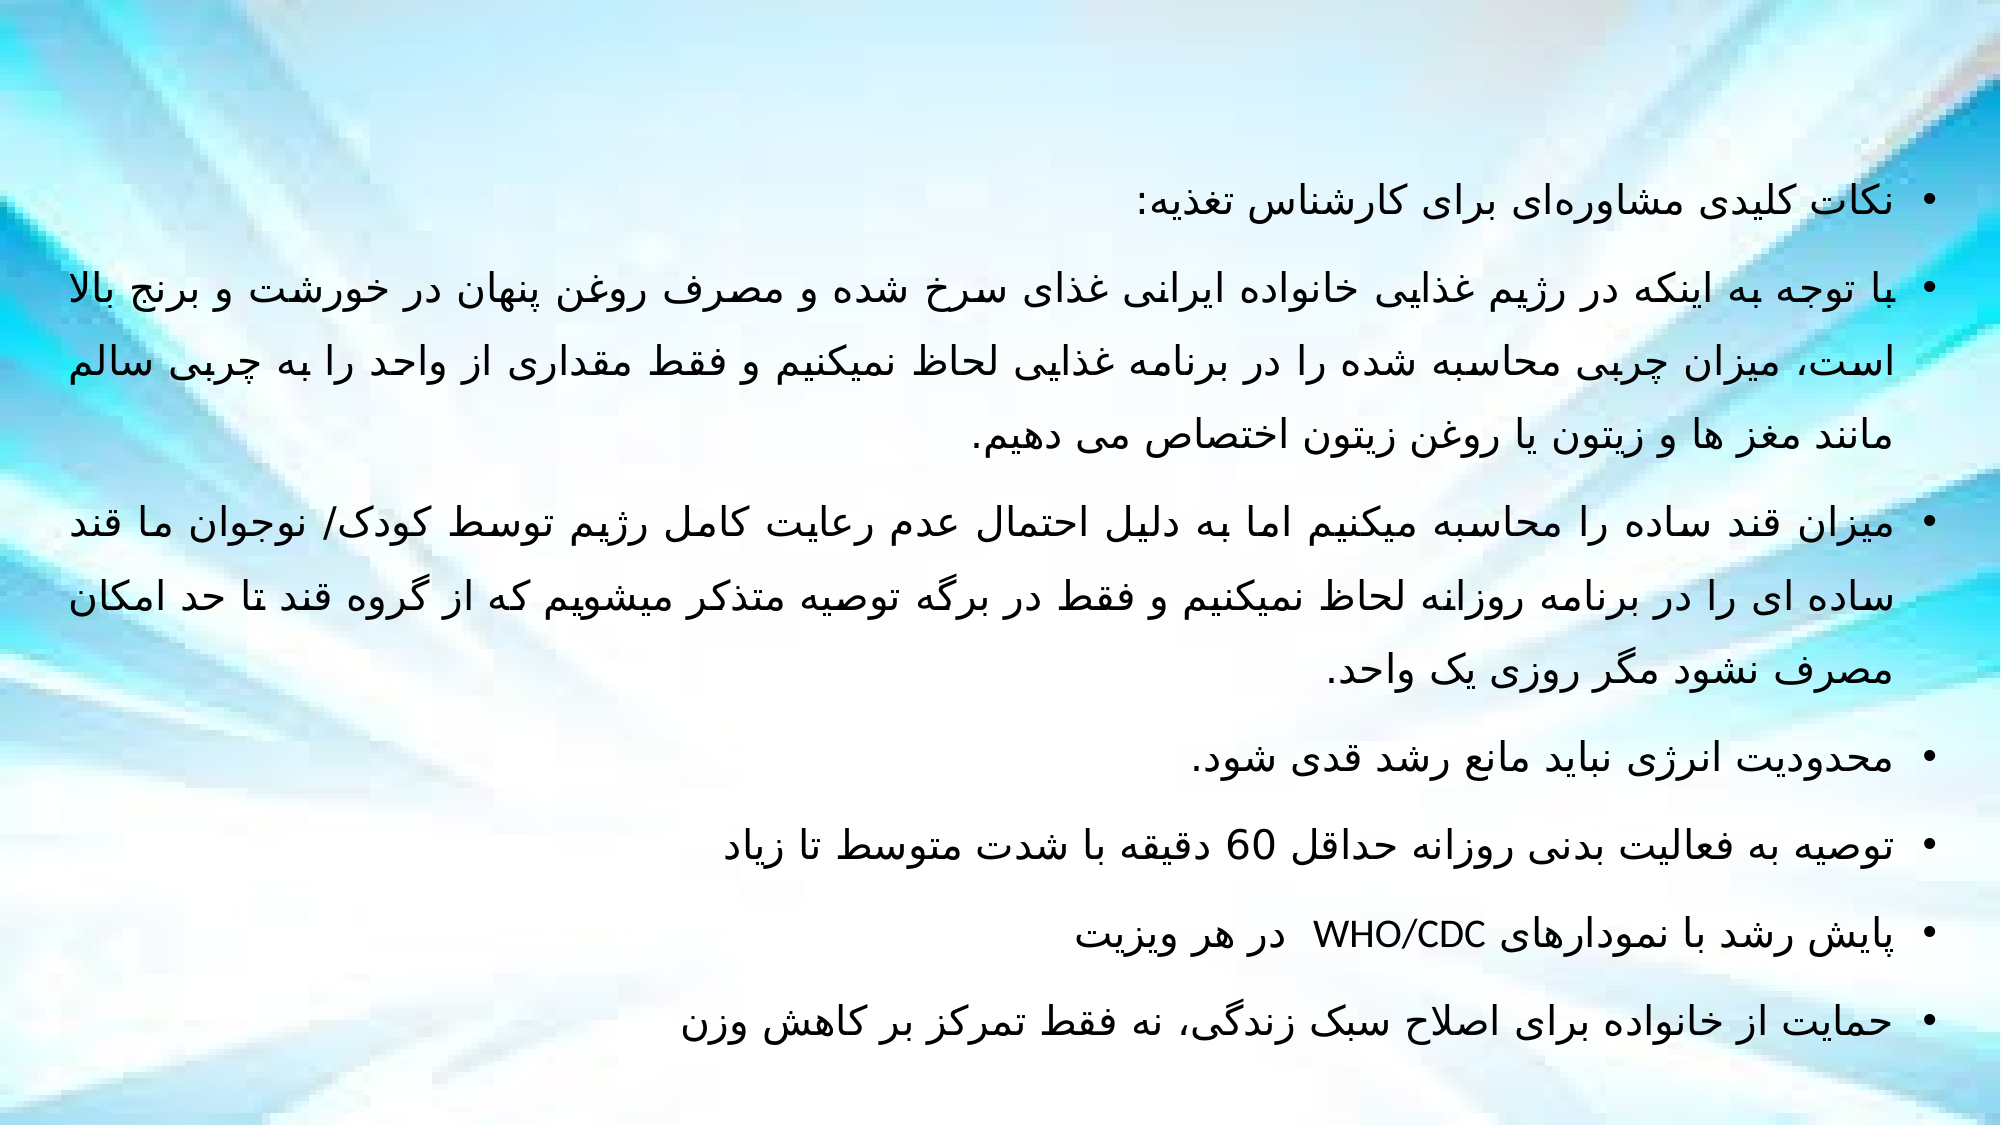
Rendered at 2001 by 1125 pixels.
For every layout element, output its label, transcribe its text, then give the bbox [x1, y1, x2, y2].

picture [0, 0, 2001, 1125]
list نکات کلیدی مشاوره‌ای برای کارشناس تغذیه: با توجه به اینکه در رژیم غذایی خانواده ایرانی غذای سرخ شده و مصرف روغن پنهان در خورشت و برنج بالا است، میزان چربی محاسبه شده را در برنامه غذایی لحاظ نمیکنیم و فقط مقداری از واحد را به چربی سالم مانند مغز ها و زیتون یا روغن زیتون اختصاص می دهیم. میزان قند ساده را محاسبه میکنیم اما به دلیل احتمال عدم رعایت کامل رژیم توسط کودک/ نوجوان ما قند ساده ای را در برنامه روزانه لحاظ نمیکنیم و فقط در برگه توصیه متذکر میشویم که از گروه قند تا حد امکان مصرف نشود مگر روزی یک واحد. محدودیت انرژی نباید مانع رشد قدی شود. توصیه به فعالیت بدنی روزانه حداقل 60 دقیقه با شدت متوسط تا زیاد پایش رشد با نمودارهای WHO/CDC در هر ویزیت حمایت از خانواده برای اصلاح سبک زندگی، نه فقط تمرکز بر کاهش وزن [52, 141, 1948, 1053]
